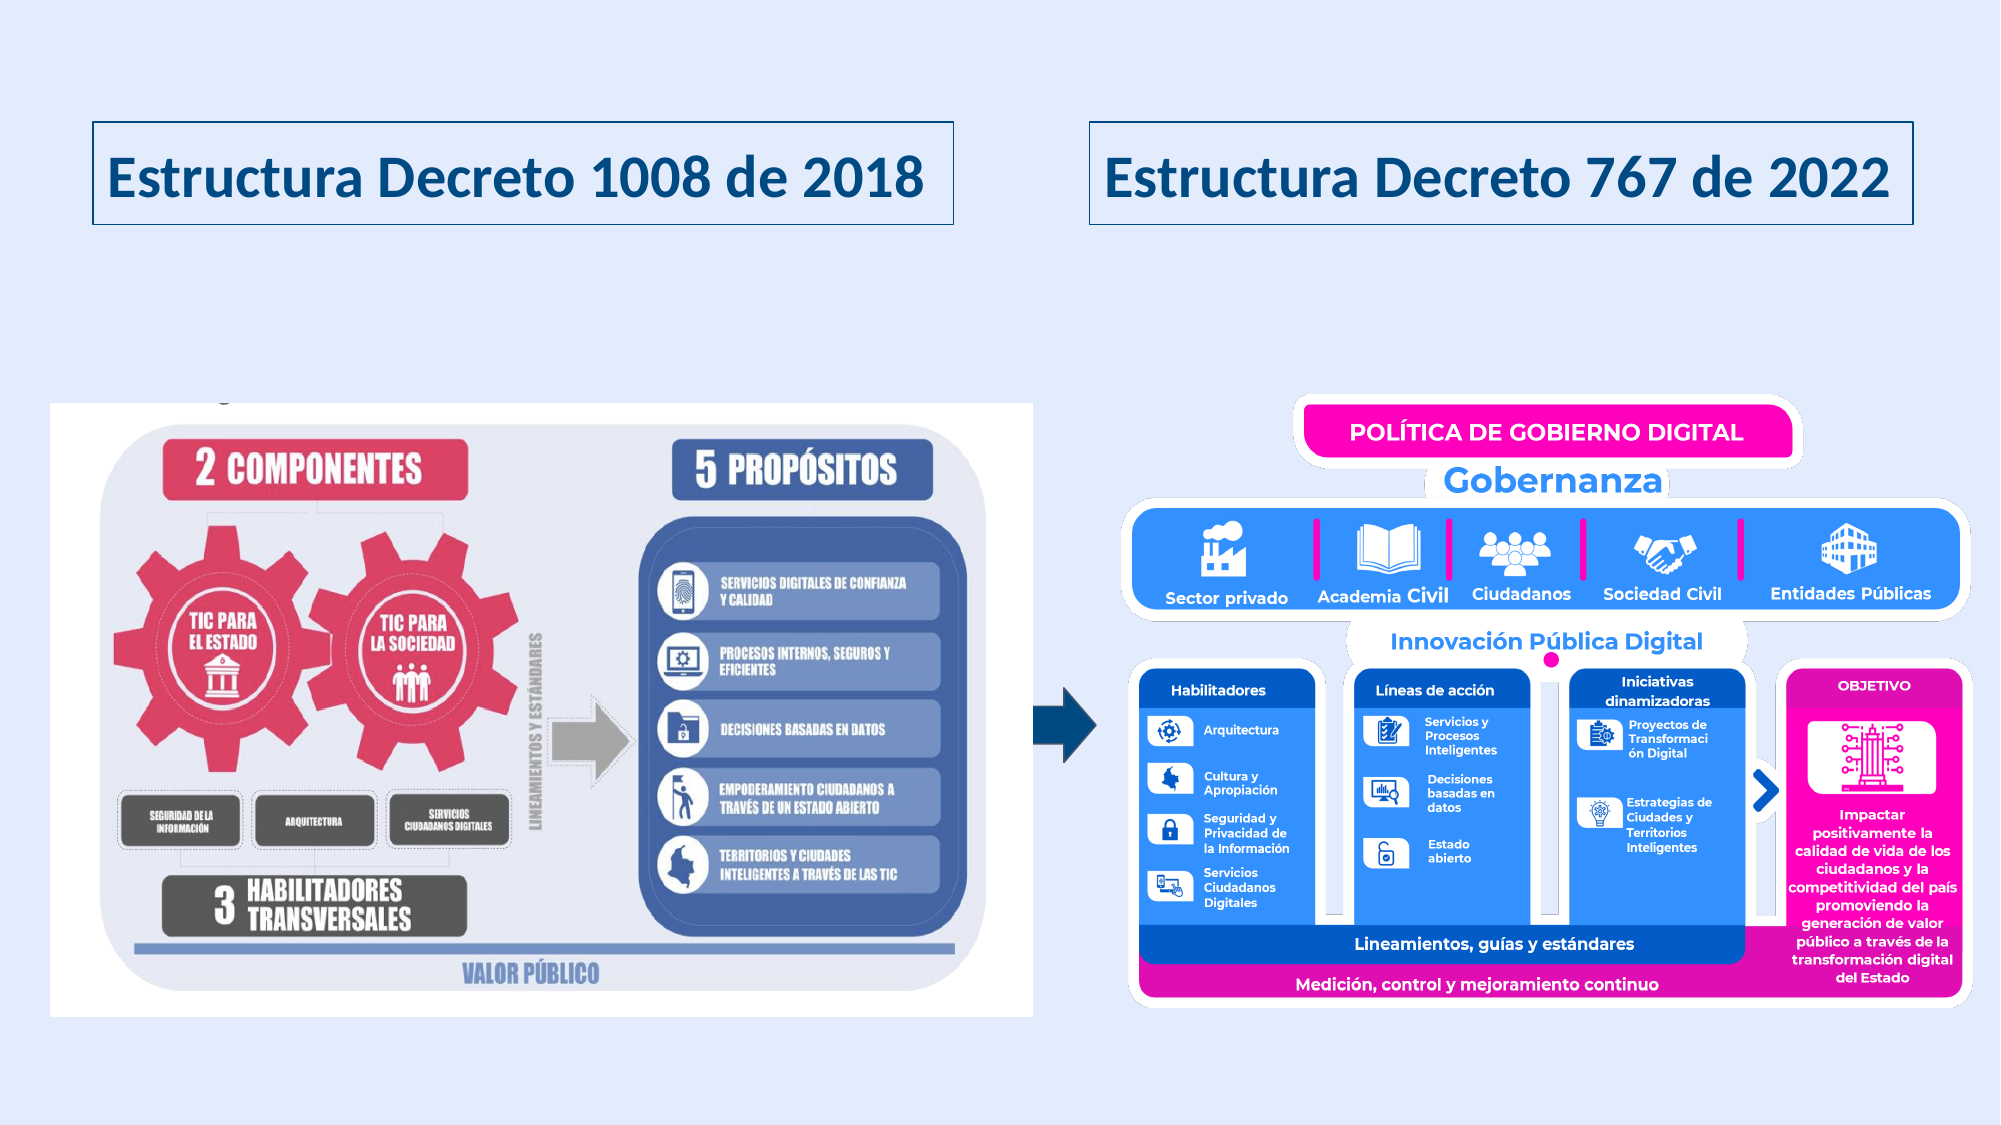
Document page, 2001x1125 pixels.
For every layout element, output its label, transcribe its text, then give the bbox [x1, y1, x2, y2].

text_box [1037, 687, 1097, 763]
picture [1121, 394, 1973, 1008]
picture [50, 402, 1033, 1017]
text_box Estructura Decreto 1008 de 2018 [93, 122, 954, 225]
text_box Estructura Decreto 767 de 2022 [1089, 122, 1913, 225]
